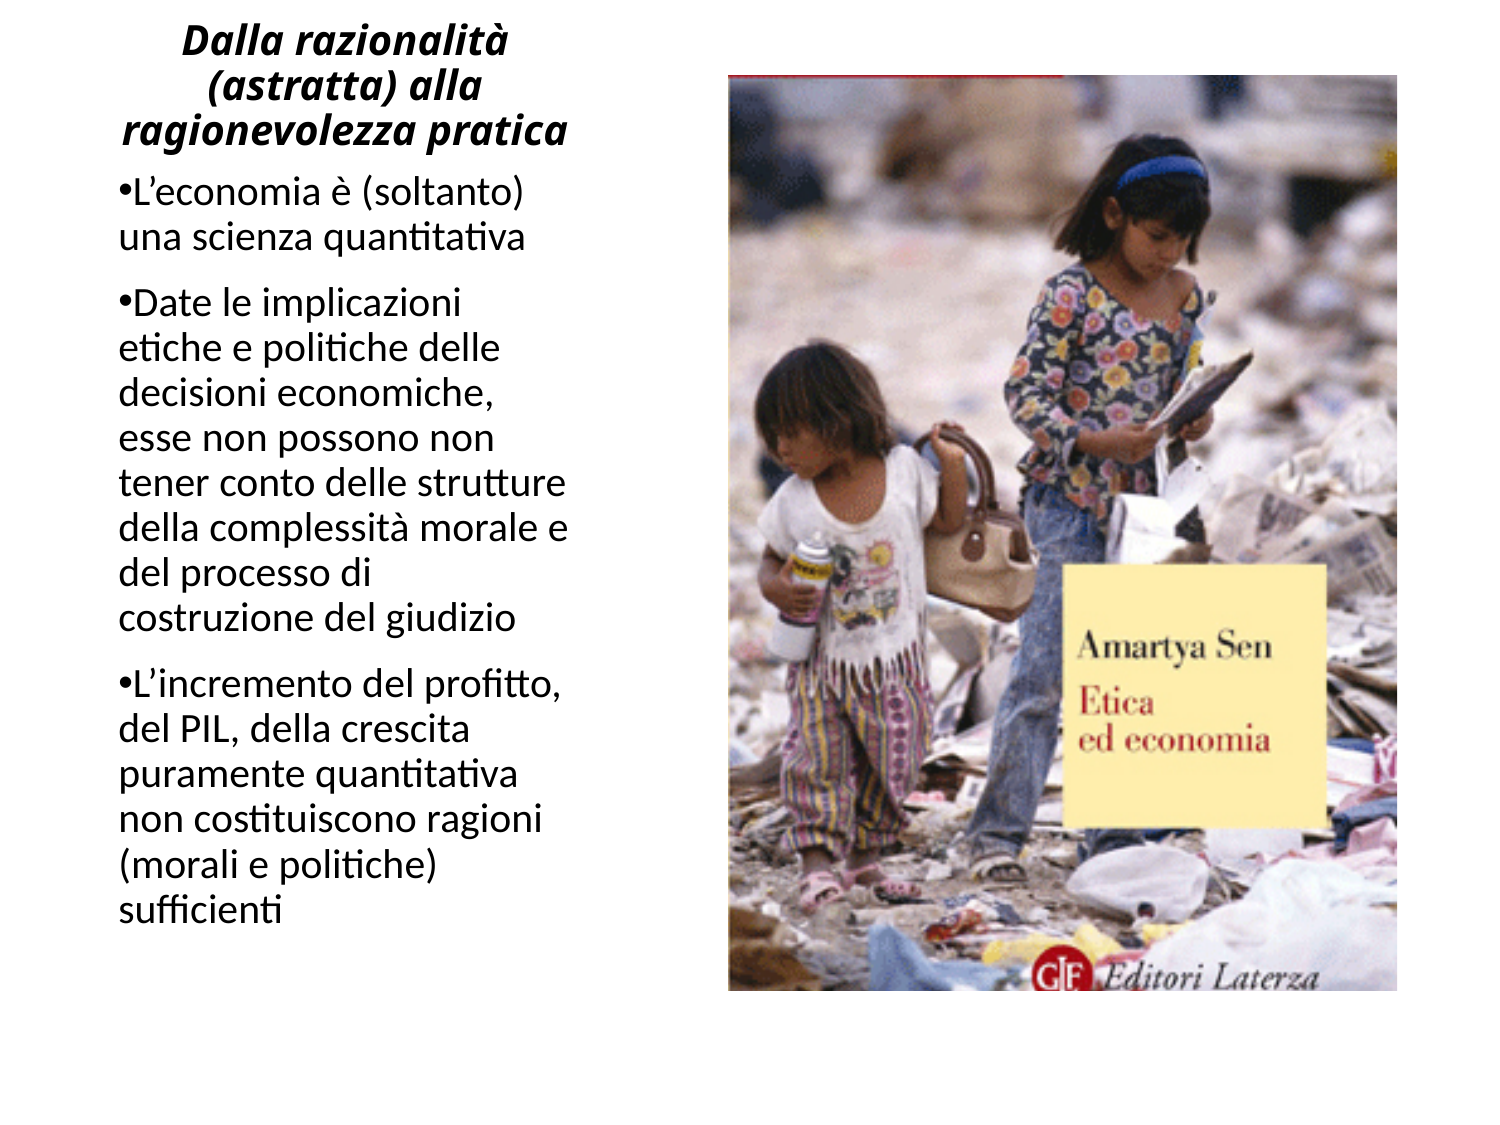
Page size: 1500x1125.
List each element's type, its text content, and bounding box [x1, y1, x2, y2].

list L’economia è (soltanto) una scienza quantitativa Date le implicazioni etiche e politiche delle decisioni economiche, esse non possono non tener conto delle strutture della complessità morale e del processo di costruzione del giudizio L’incremento del profitto, del PIL, della crescita puramente quantitativa non costituiscono ragioni (morali e politiche) sufficienti [103, 161, 588, 963]
title Dalla razionalità (astratta) alla ragionevolezza pratica [103, 75, 588, 161]
picture [728, 74, 1398, 991]
